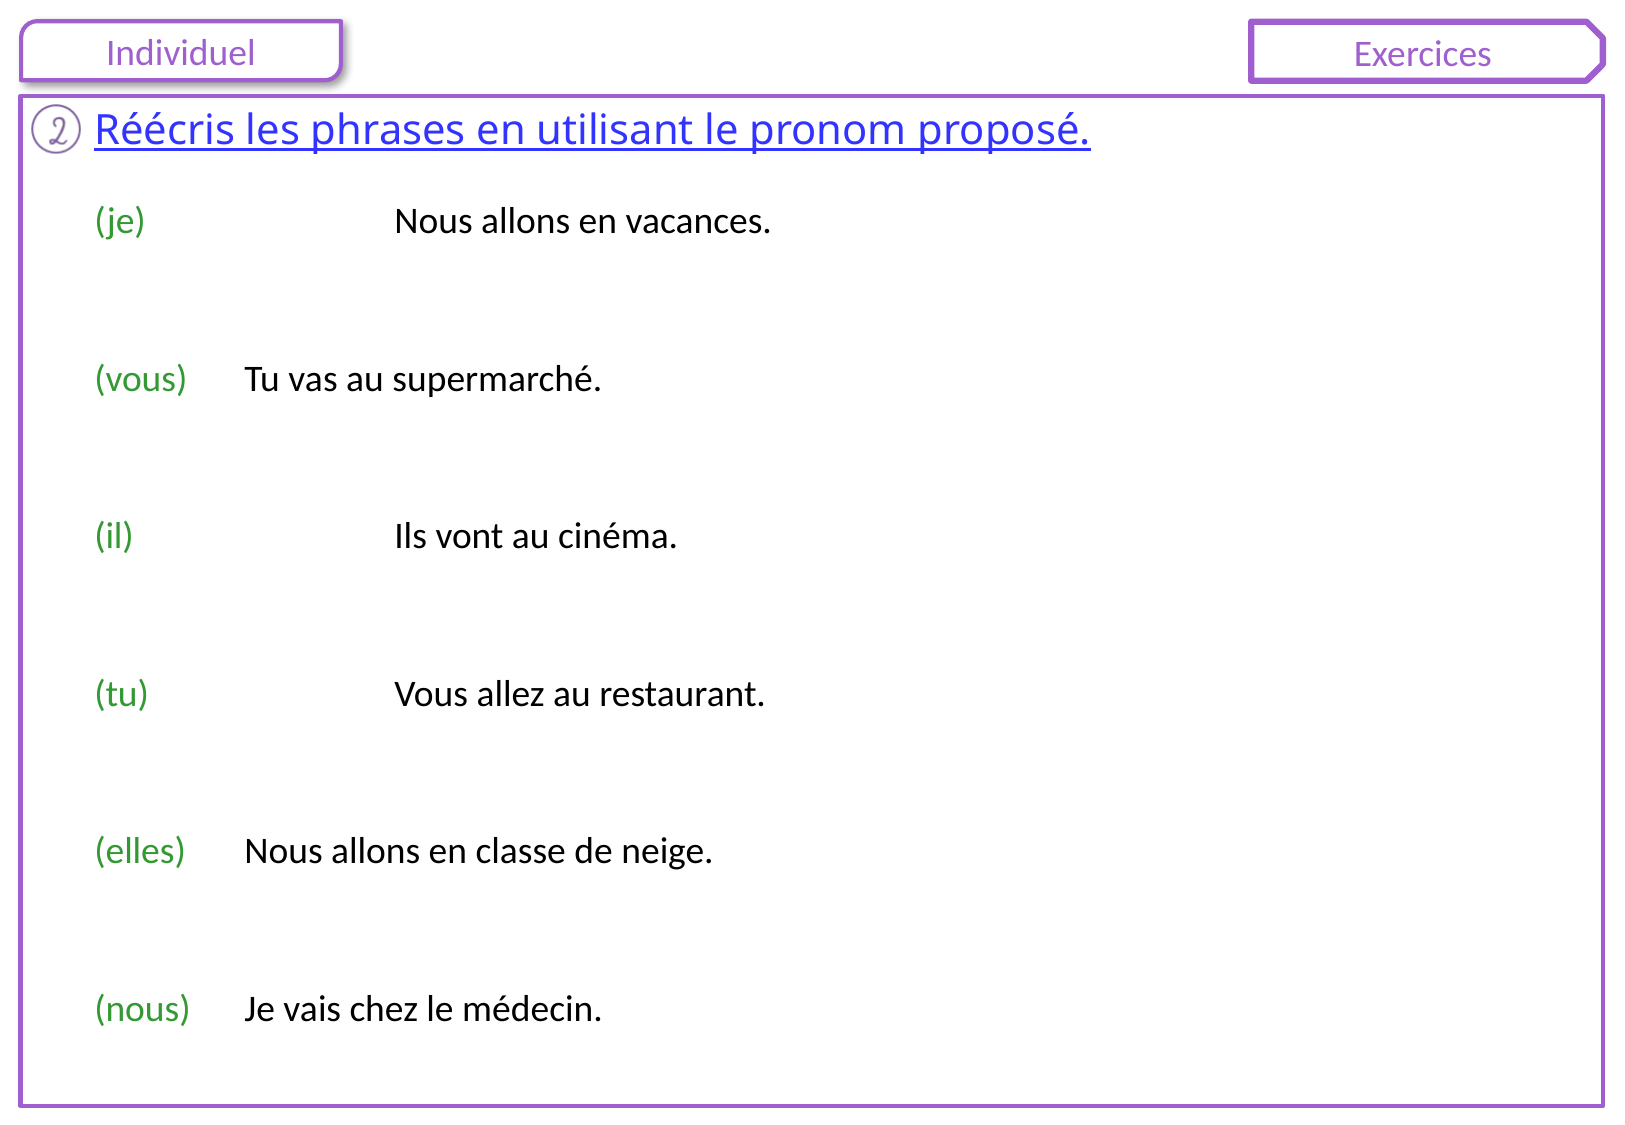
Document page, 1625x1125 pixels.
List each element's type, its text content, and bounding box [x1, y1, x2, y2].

picture [20, 95, 98, 193]
text_box (je) Nous allons en vacances. (vous) Tu vas au supermarché. (il) Ils vont au cinéma. (tu) Vous allez au restaurant. (elles) Nous allons en classe de neige. (nous) Je vais chez le médecin. [20, 76, 1593, 1036]
list Réécris les phrases en utilisant le pronom proposé. [18, 94, 1605, 1108]
